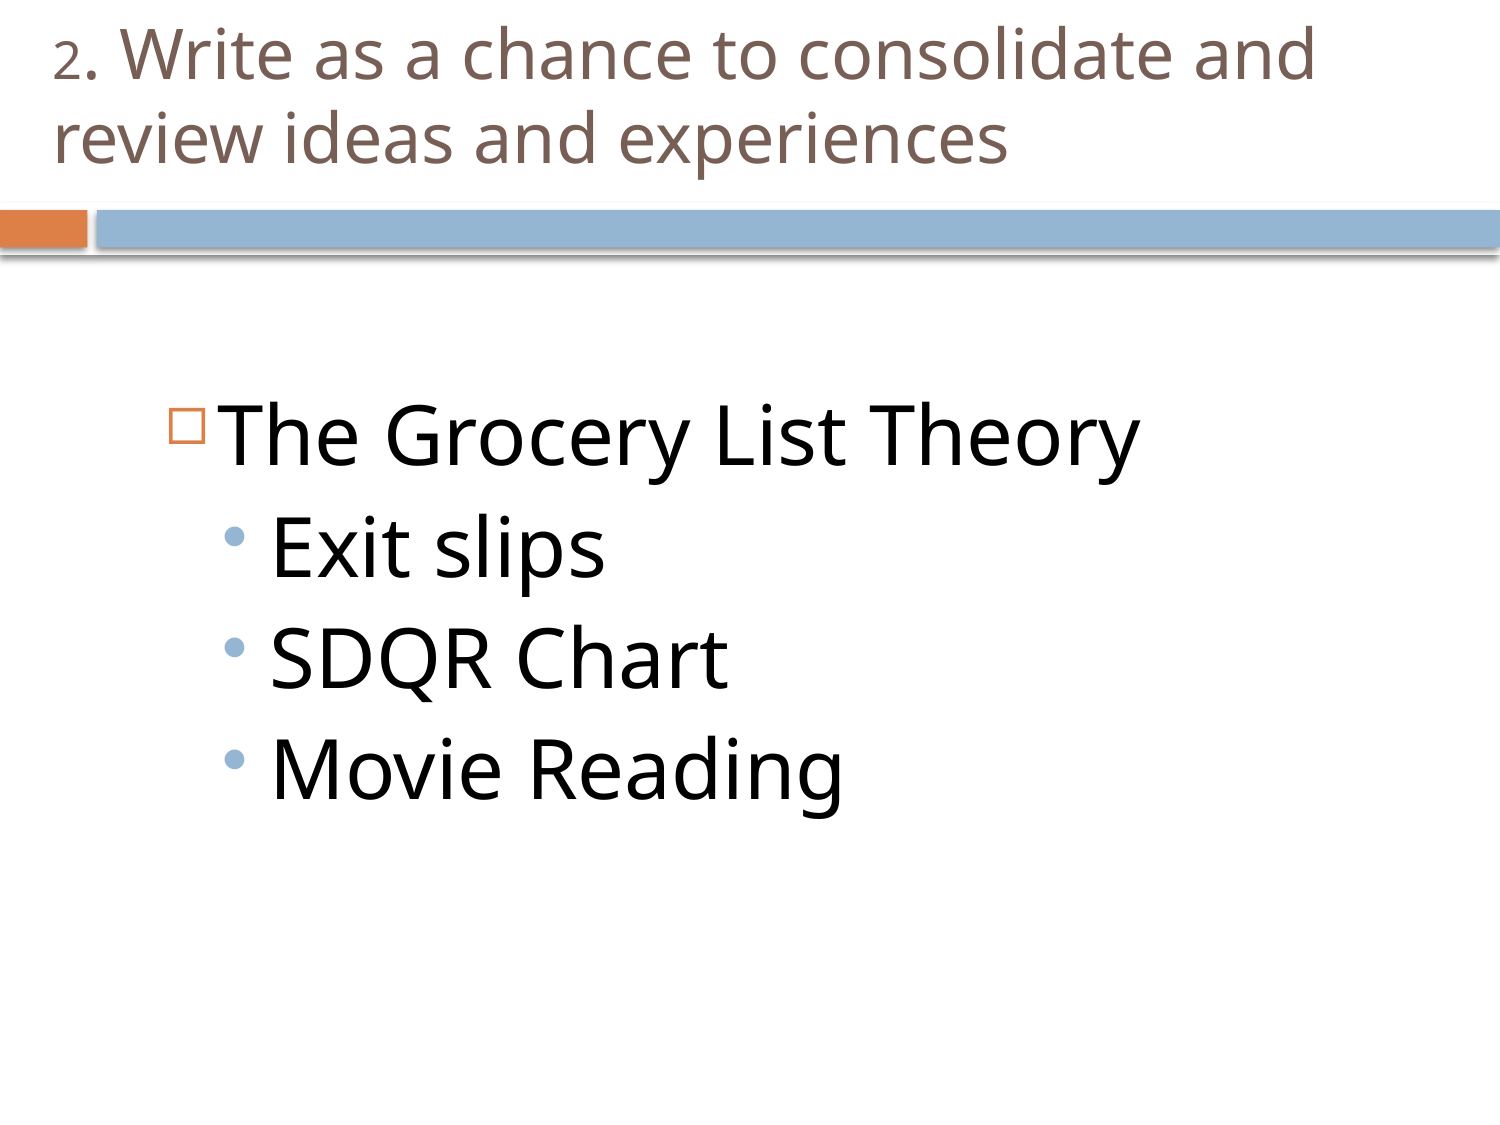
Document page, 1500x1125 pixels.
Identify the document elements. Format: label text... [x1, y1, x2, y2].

list The Grocery List Theory Exit slips SDQR Chart Movie Reading [150, 375, 1425, 1005]
title 2. Write as a chance to consolidate and review ideas and experiences [37, 0, 1425, 188]
